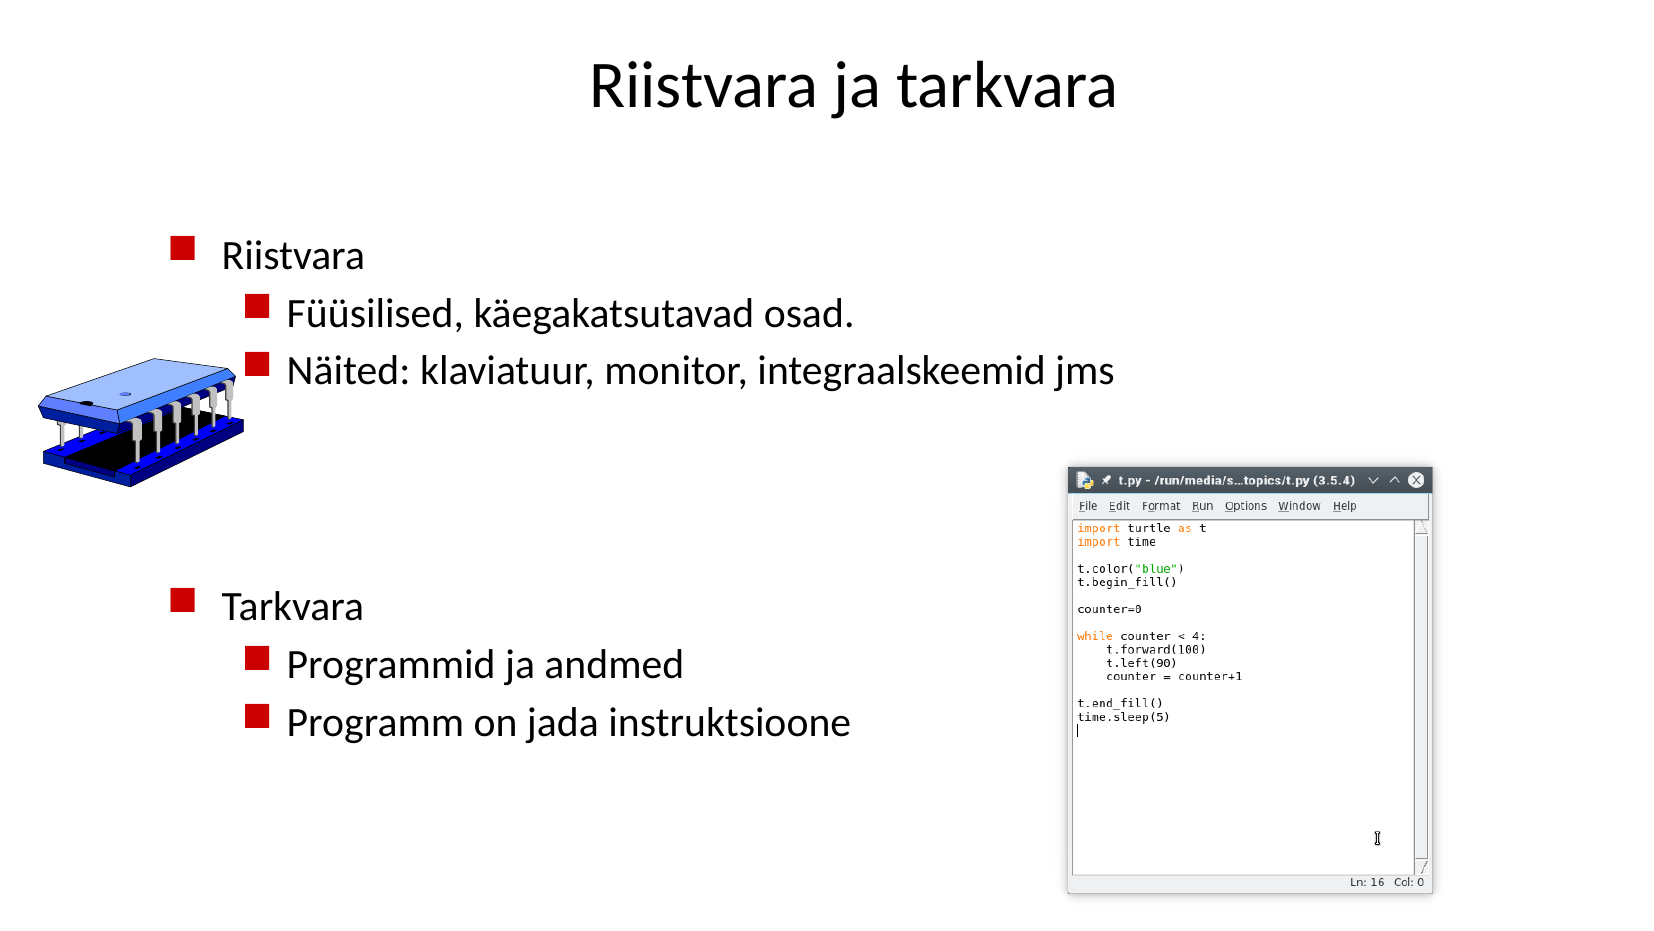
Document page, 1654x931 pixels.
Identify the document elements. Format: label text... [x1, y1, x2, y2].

picture [37, 357, 245, 488]
picture [1049, 449, 1450, 911]
title Riistvara ja tarkvara [151, 0, 1557, 87]
list Riistvara Füüsilised, käegakatsutavad osad. Näited: klaviatuur, monitor, integraalskeemid jms Tarkvara Programmid ja andmed Programm on jada instruktsioone [151, 103, 1571, 765]
